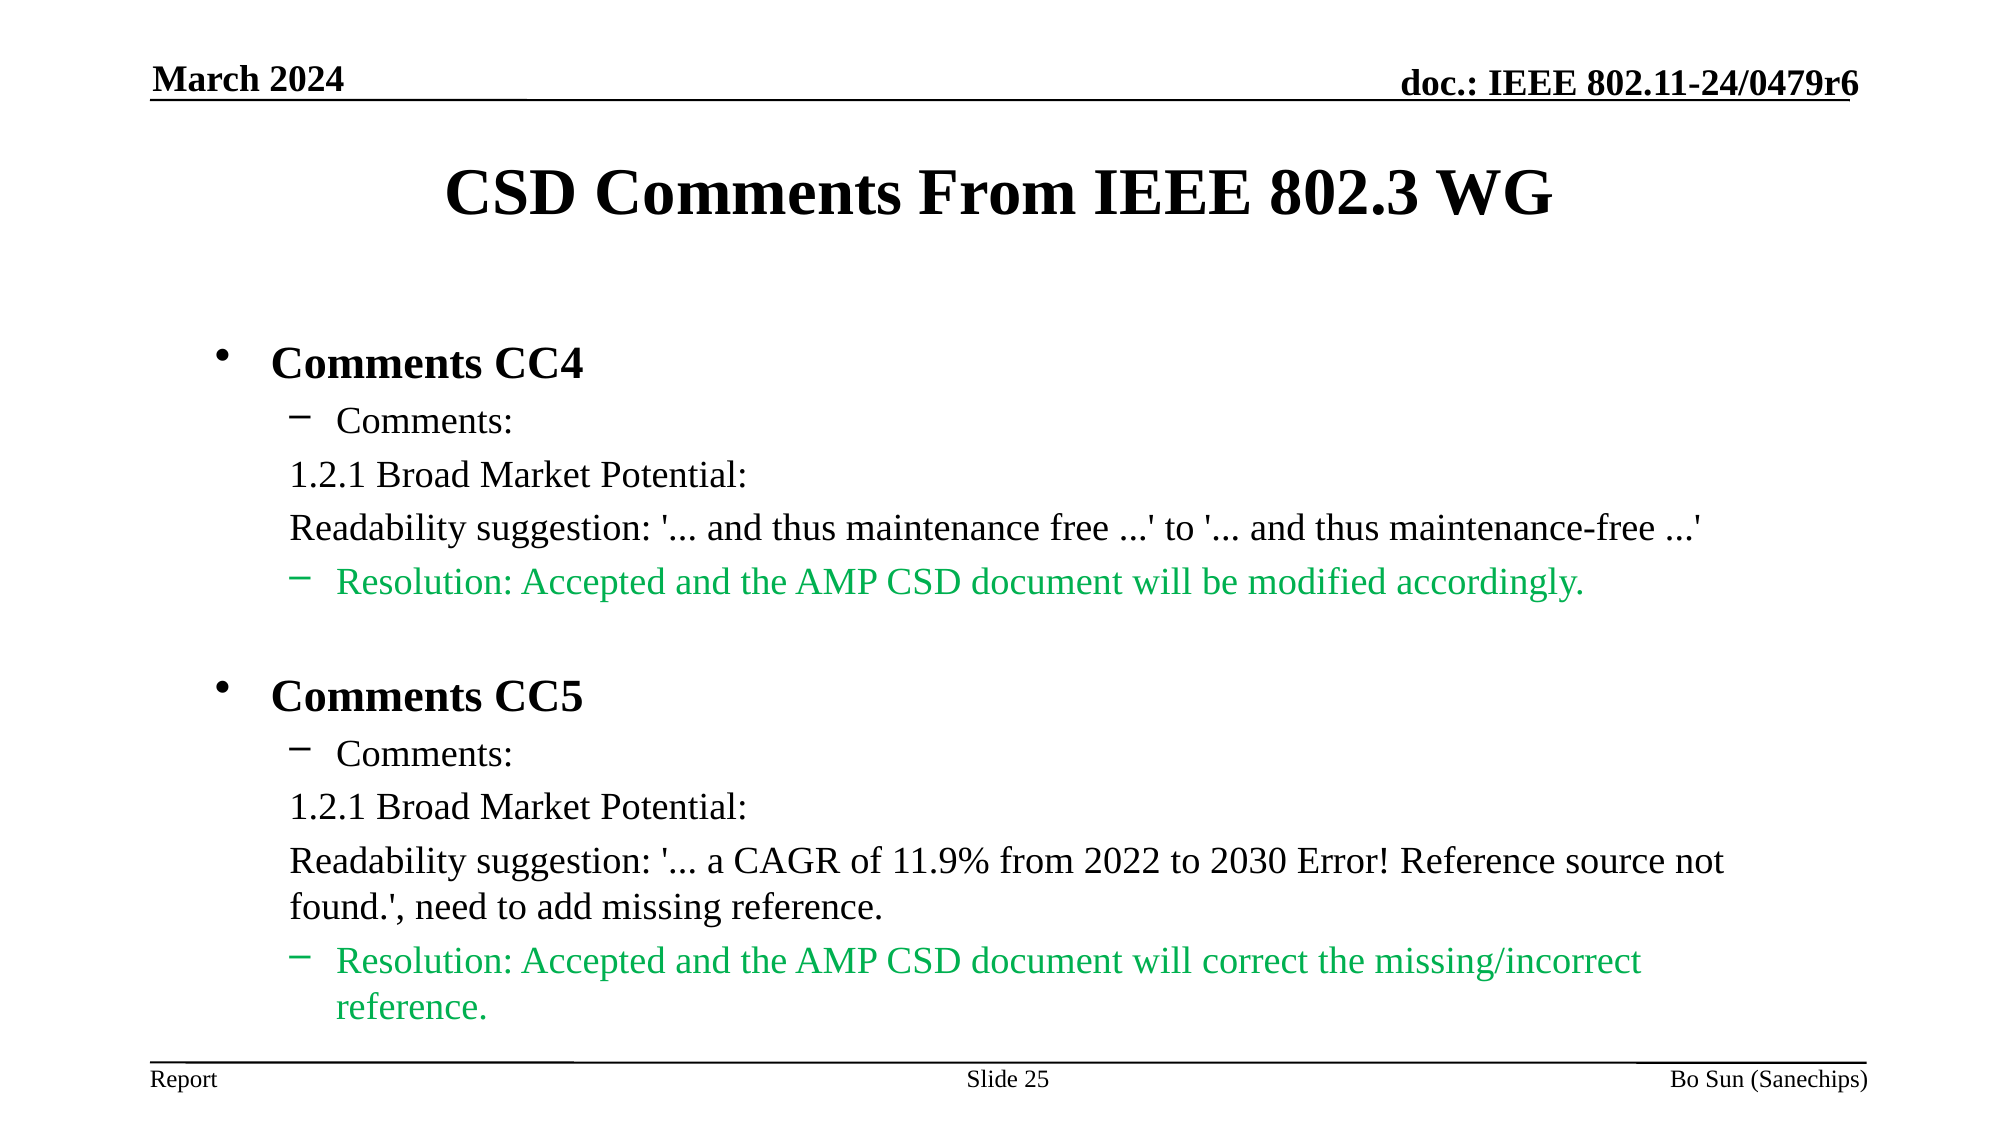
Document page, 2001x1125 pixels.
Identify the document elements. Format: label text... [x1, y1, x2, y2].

text_box CSD Comments From IEEE 802.3 WG [200, 100, 1800, 276]
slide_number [152, 54, 563, 100]
text_box Comments CC4 Comments: 1.2.1 Broad Market Potential: Readability suggestion: '... and thus maintenance free ...' to '... and thus maintenance-free ...' Resolution: Accepted and the AMP CSD document will be modified accordingly. Comments CC5 Comments: 1.2.1 Broad Market Potential: Readability suggestion: '... a CAGR of 11.9% from 2022 to 2030 Error! Reference source not found.', need to add missing reference. Resolution: Accepted and the AMP CSD document will correct the missing/incorrect reference. [200, 324, 1800, 1039]
slide_number Slide 25 [949, 1061, 1067, 1123]
footer Bo Sun (Sanechips) [1171, 1061, 1869, 1093]
